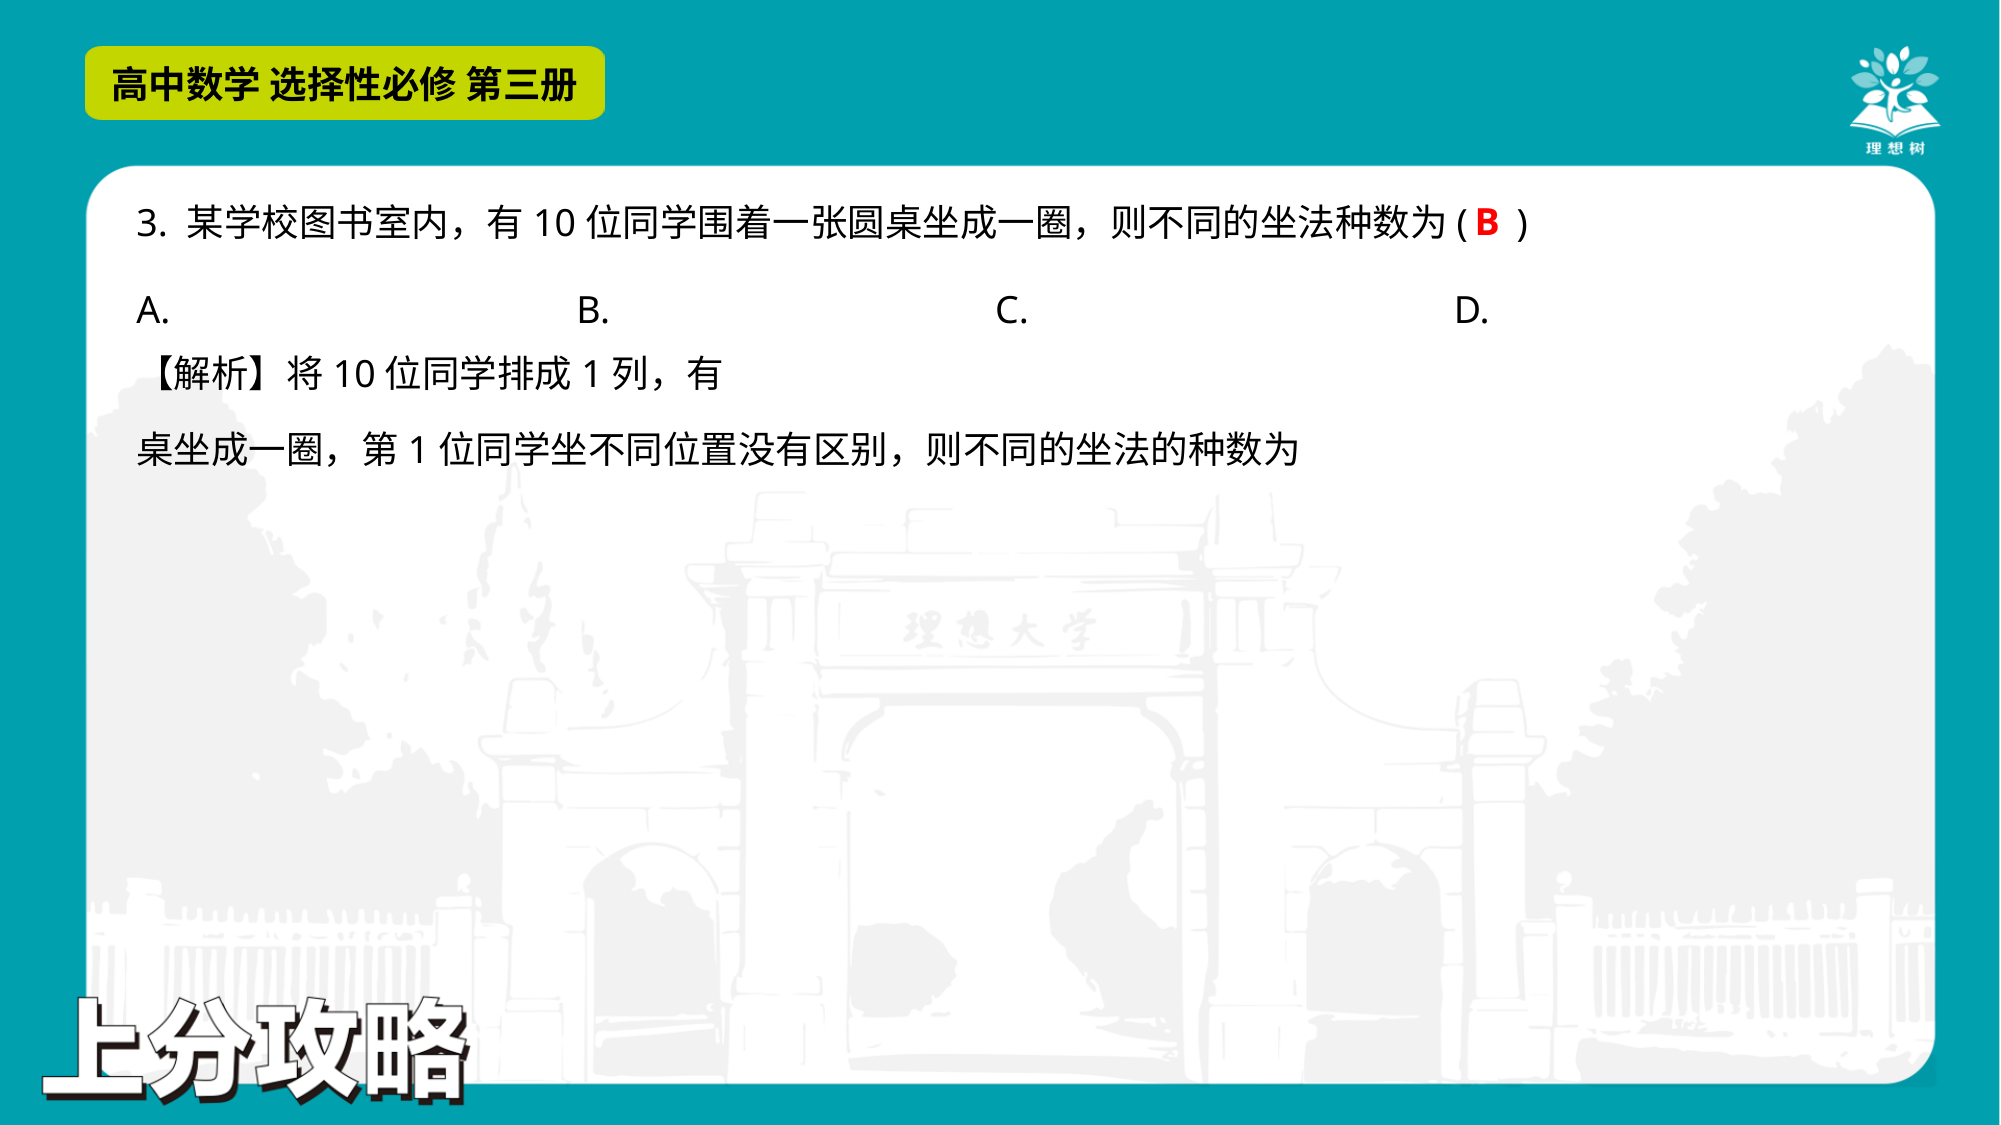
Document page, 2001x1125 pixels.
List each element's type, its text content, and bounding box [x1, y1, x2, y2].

text_box 3. 某学校图书室内，有10位同学围着一张圆桌坐成一圈，则不同的坐法种数为( ) [136, 177, 1460, 237]
text_box B [1460, 176, 1515, 237]
text_box 3. 某学校图书室内，有10位同学围着一张圆桌坐成一圈，则不同的坐法种数为( ) [1515, 177, 1865, 237]
picture [0, 0, 2000, 1125]
